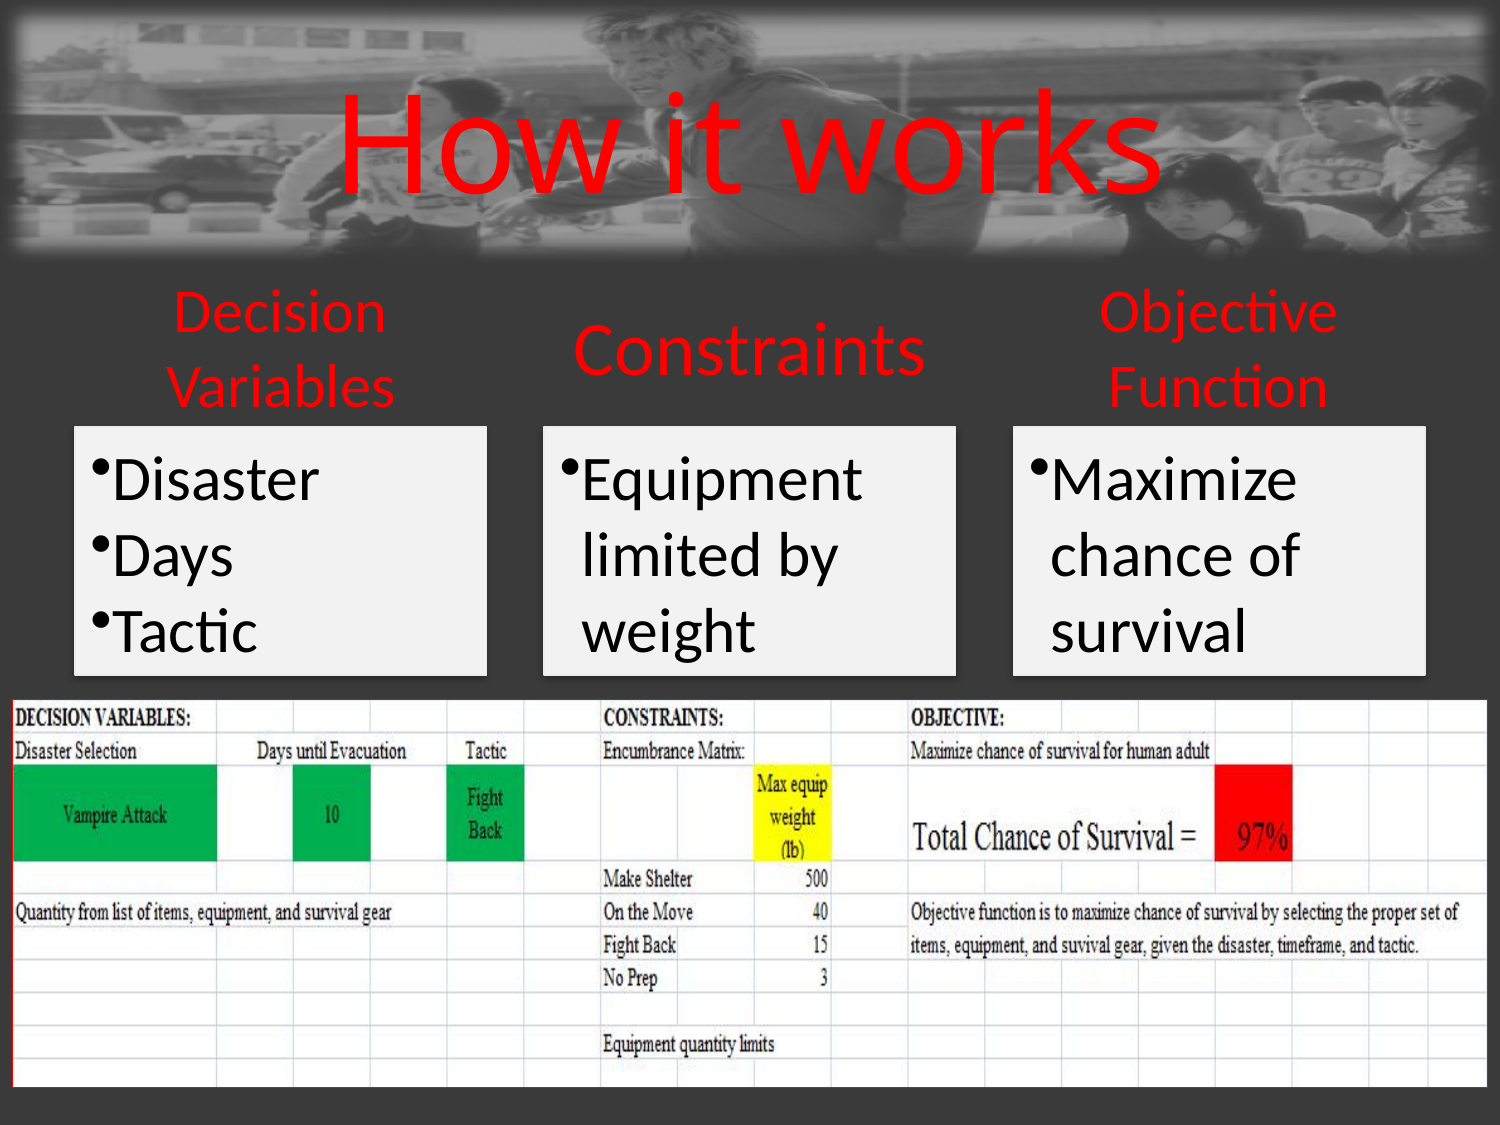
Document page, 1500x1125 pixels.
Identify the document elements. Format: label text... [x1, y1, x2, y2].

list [74, 262, 1426, 676]
picture [12, 699, 1488, 1088]
title How it works [75, 45, 1425, 233]
